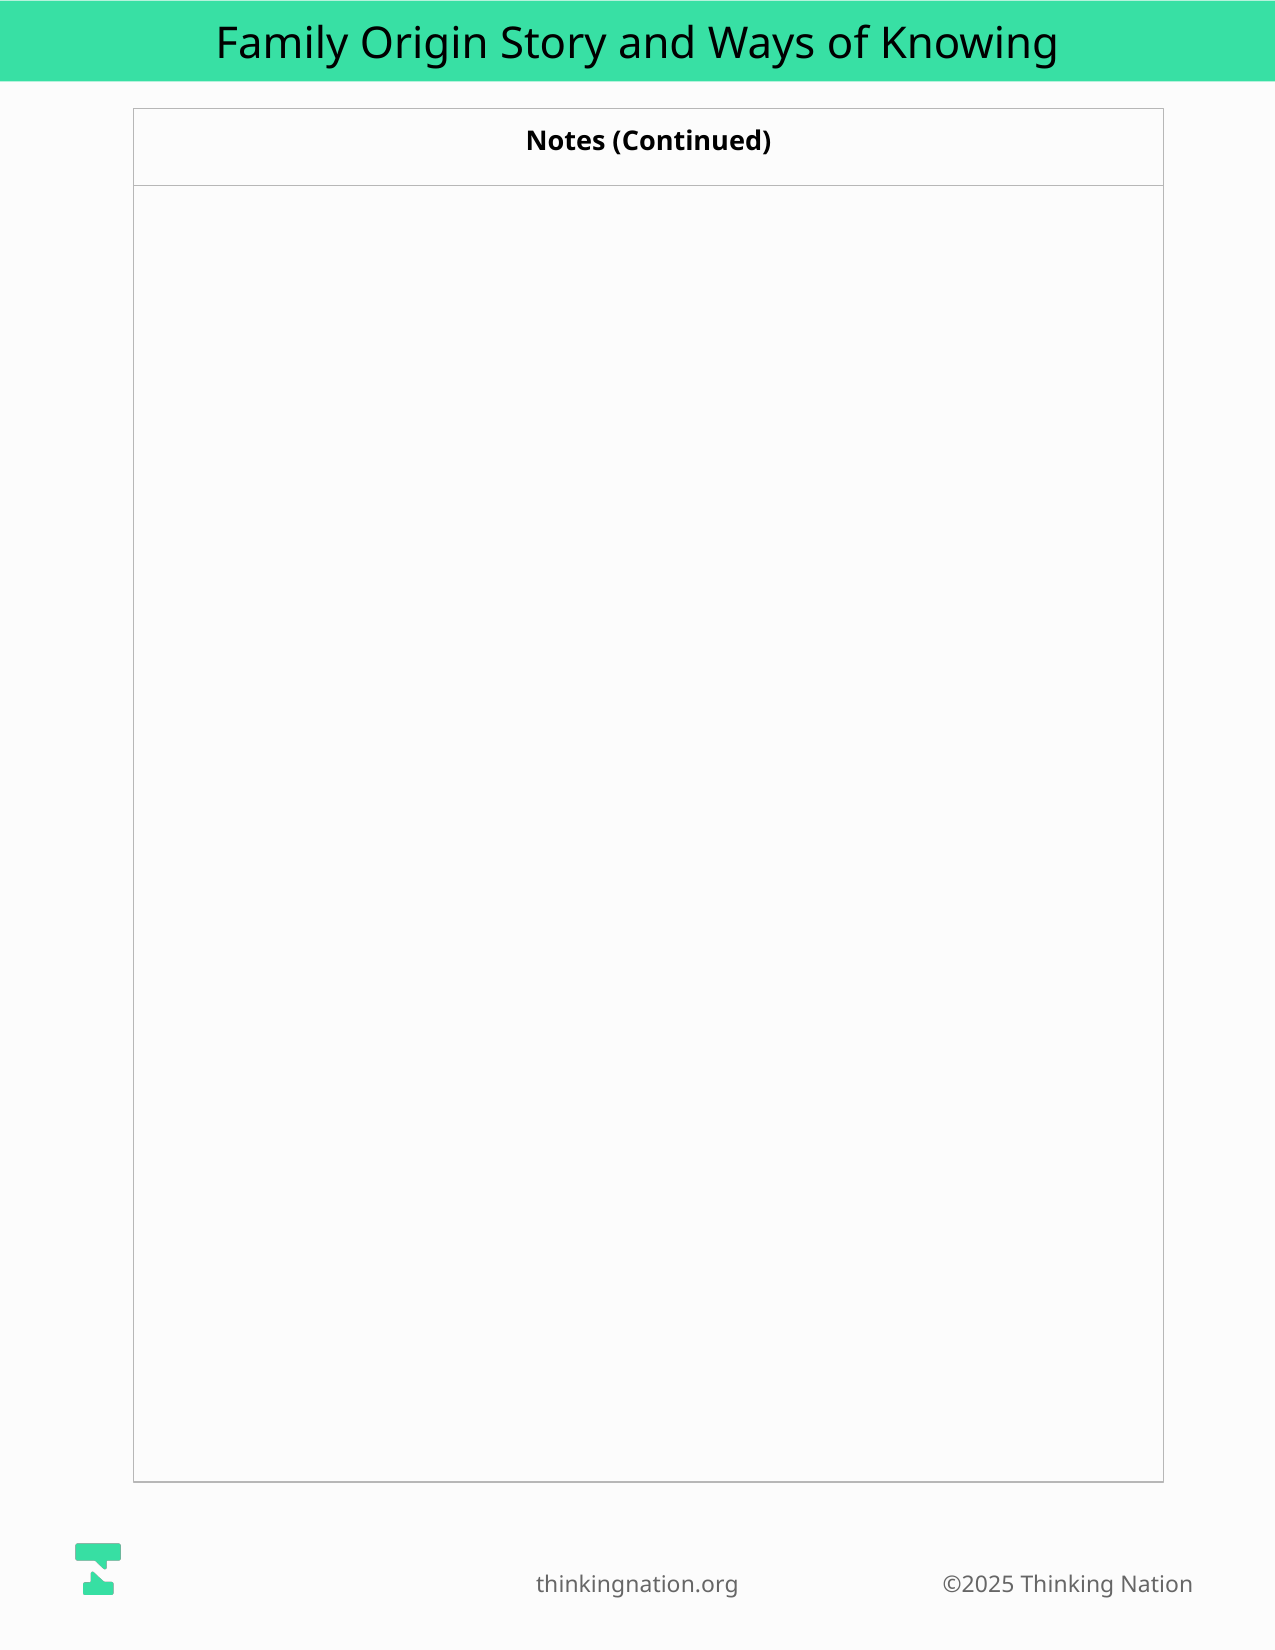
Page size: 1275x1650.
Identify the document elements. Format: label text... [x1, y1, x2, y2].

text_box thinkingnation.org [486, 1553, 789, 1605]
picture [62, 1533, 134, 1605]
text_box [133, 185, 1164, 1482]
text_box ©2025 Thinking Nation [907, 1553, 1210, 1605]
text_box Notes (Continued) [133, 108, 1164, 185]
text_box Family Origin Story and Ways of Knowing [0, 0, 1275, 82]
